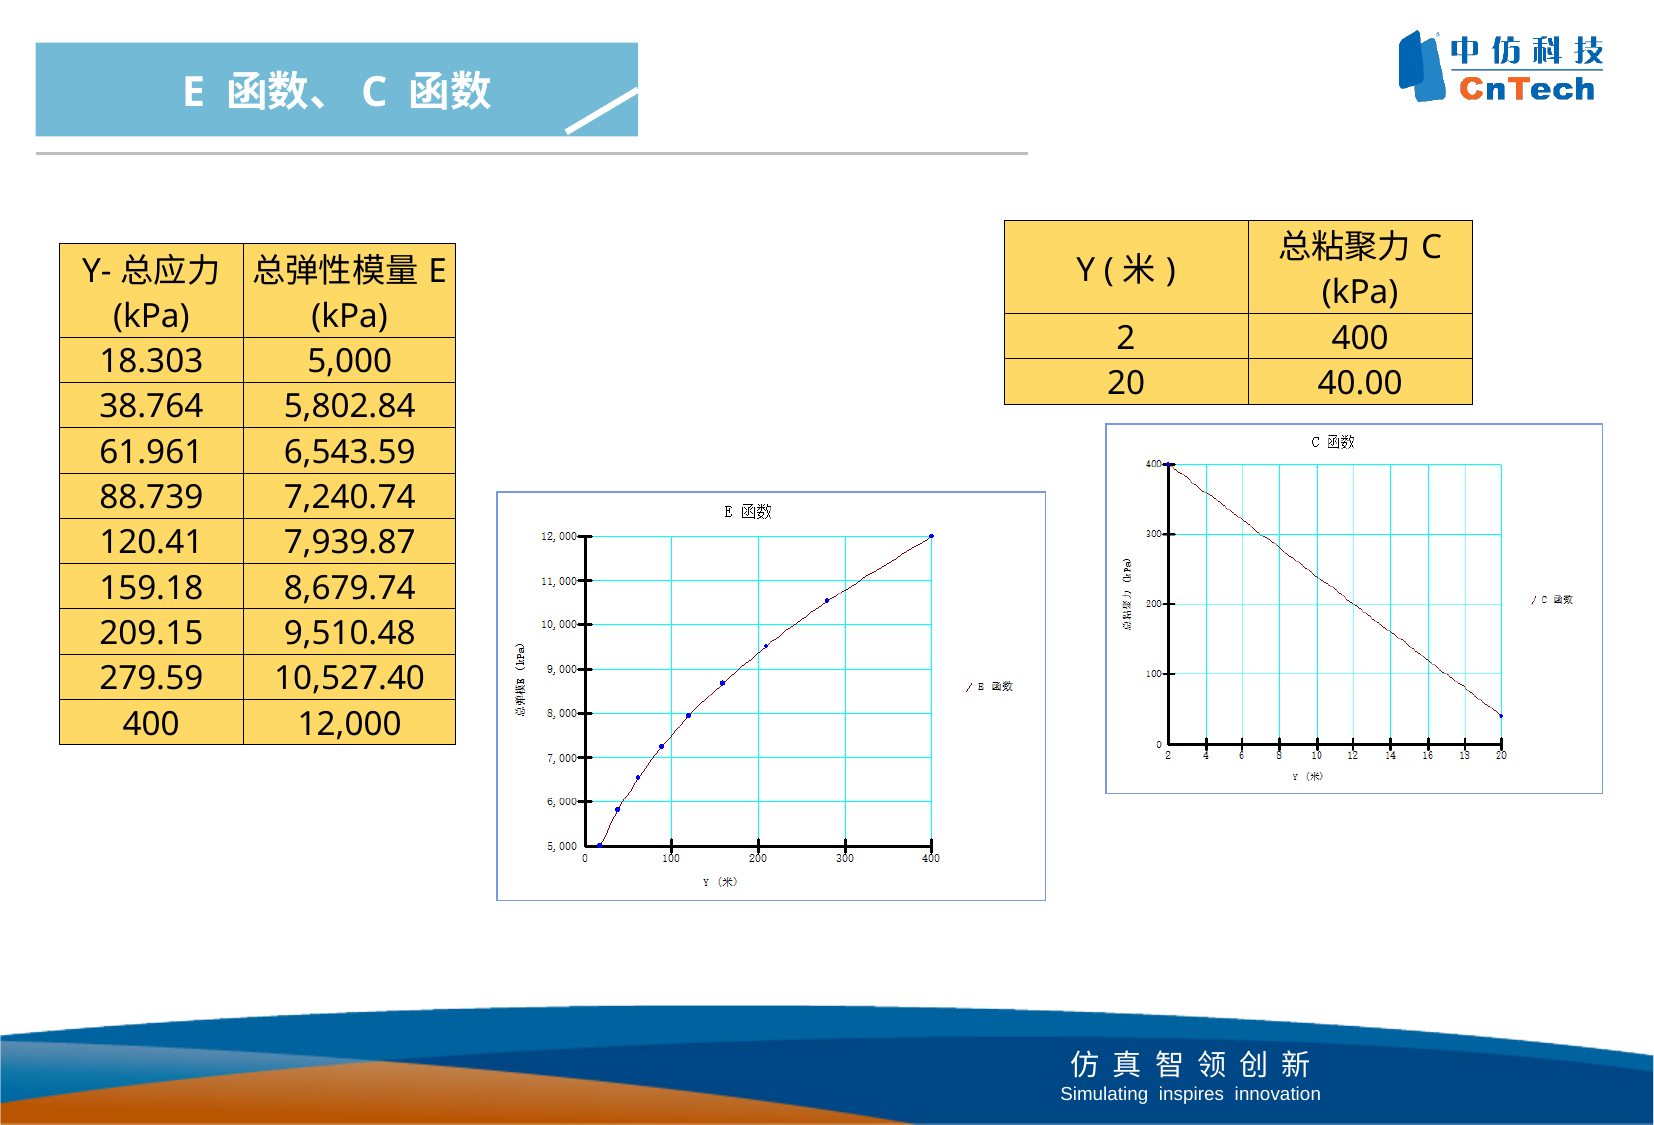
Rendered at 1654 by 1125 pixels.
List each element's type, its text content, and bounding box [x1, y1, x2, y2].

table_cell 6,543.59 [244, 428, 455, 473]
table_cell 5,802.84 [244, 383, 455, 427]
table_cell 400 [1249, 314, 1472, 358]
table_cell 279.59 [60, 655, 243, 699]
table_cell 7,939.87 [244, 519, 455, 563]
table_cell 40.00 [1249, 359, 1472, 404]
table_cell 2 [1005, 314, 1248, 358]
table_header 总弹性模量E (kPa) [244, 244, 455, 337]
table_cell 9,510.48 [244, 609, 455, 654]
table_cell 88.739 [60, 474, 243, 518]
picture [0, 0, 1654, 1125]
table_cell 20 [1005, 359, 1248, 404]
table_header Y-总应力 (kPa) [60, 244, 243, 337]
table_cell 12,000 [244, 700, 455, 744]
table_cell 18.303 [60, 338, 243, 382]
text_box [35, 42, 1029, 155]
table_header Y (米) [1005, 221, 1248, 313]
table_cell 209.15 [60, 609, 243, 654]
table_cell 8,679.74 [244, 564, 455, 608]
table_cell 10,527.40 [244, 655, 455, 699]
table_cell 400 [60, 700, 243, 744]
table_cell 61.961 [60, 428, 243, 473]
table_cell 159.18 [60, 564, 243, 608]
table_cell 7,240.74 [244, 474, 455, 518]
table_cell 120.41 [60, 519, 243, 563]
table_cell 38.764 [60, 383, 243, 427]
table_cell 5,000 [244, 338, 455, 382]
table_header 总粘聚力C (kPa) [1249, 221, 1472, 313]
